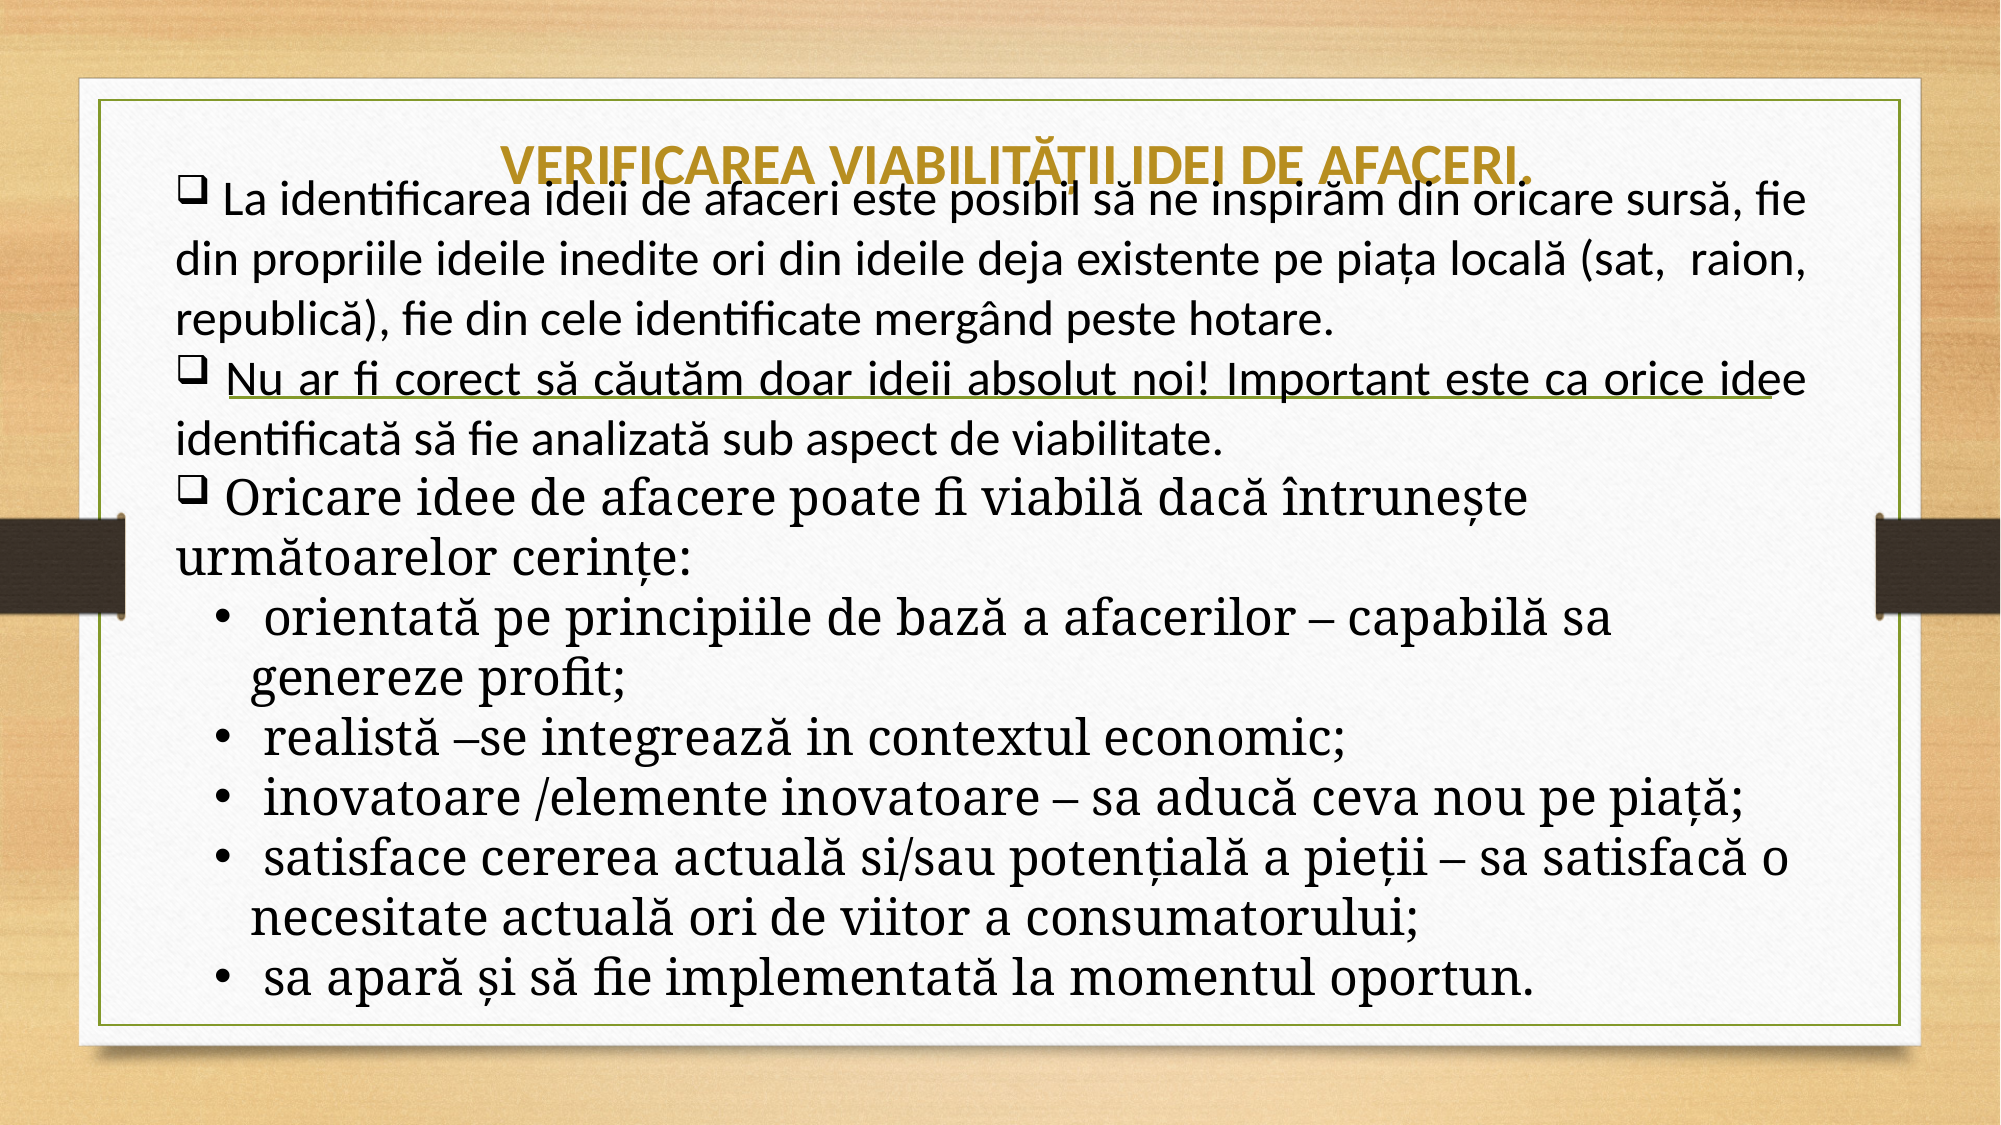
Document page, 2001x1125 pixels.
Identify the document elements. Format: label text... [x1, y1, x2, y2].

text_box VERIFICAREA VIABILITĂȚII IDEI DE AFACERI. [142, 118, 1907, 204]
picture [0, 0, 2001, 1125]
text_box La identificarea ideii de afaceri este posibil să ne inspirăm din oricare sursă, fie din propriile ideile inedite ori din ideile deja existente pe piața locală (sat, raion, republică), fie din cele identificate mergând peste hotare. Nu ar fi corect să căutăm doar ideii absolut noi! Important este ca orice idee identificată să fie analizată sub aspect de viabilitate. Oricare idee de afacere poate fi viabilă dacă întrunește următoarelor cerințe: orientată pe principiile de bază a afacerilor – capabilă sa genereze profit; realistă –se integrează in contextul economic; inovatoare /elemente inovatoare – sa aducă ceva nou pe piață; satisface cererea actuală si/sau potențială a pieţii – sa satisfacă o necesitate actuală ori de viitor a consumatorului; sa apară și să fie implementată la momentul oportun. [160, 157, 1824, 1125]
